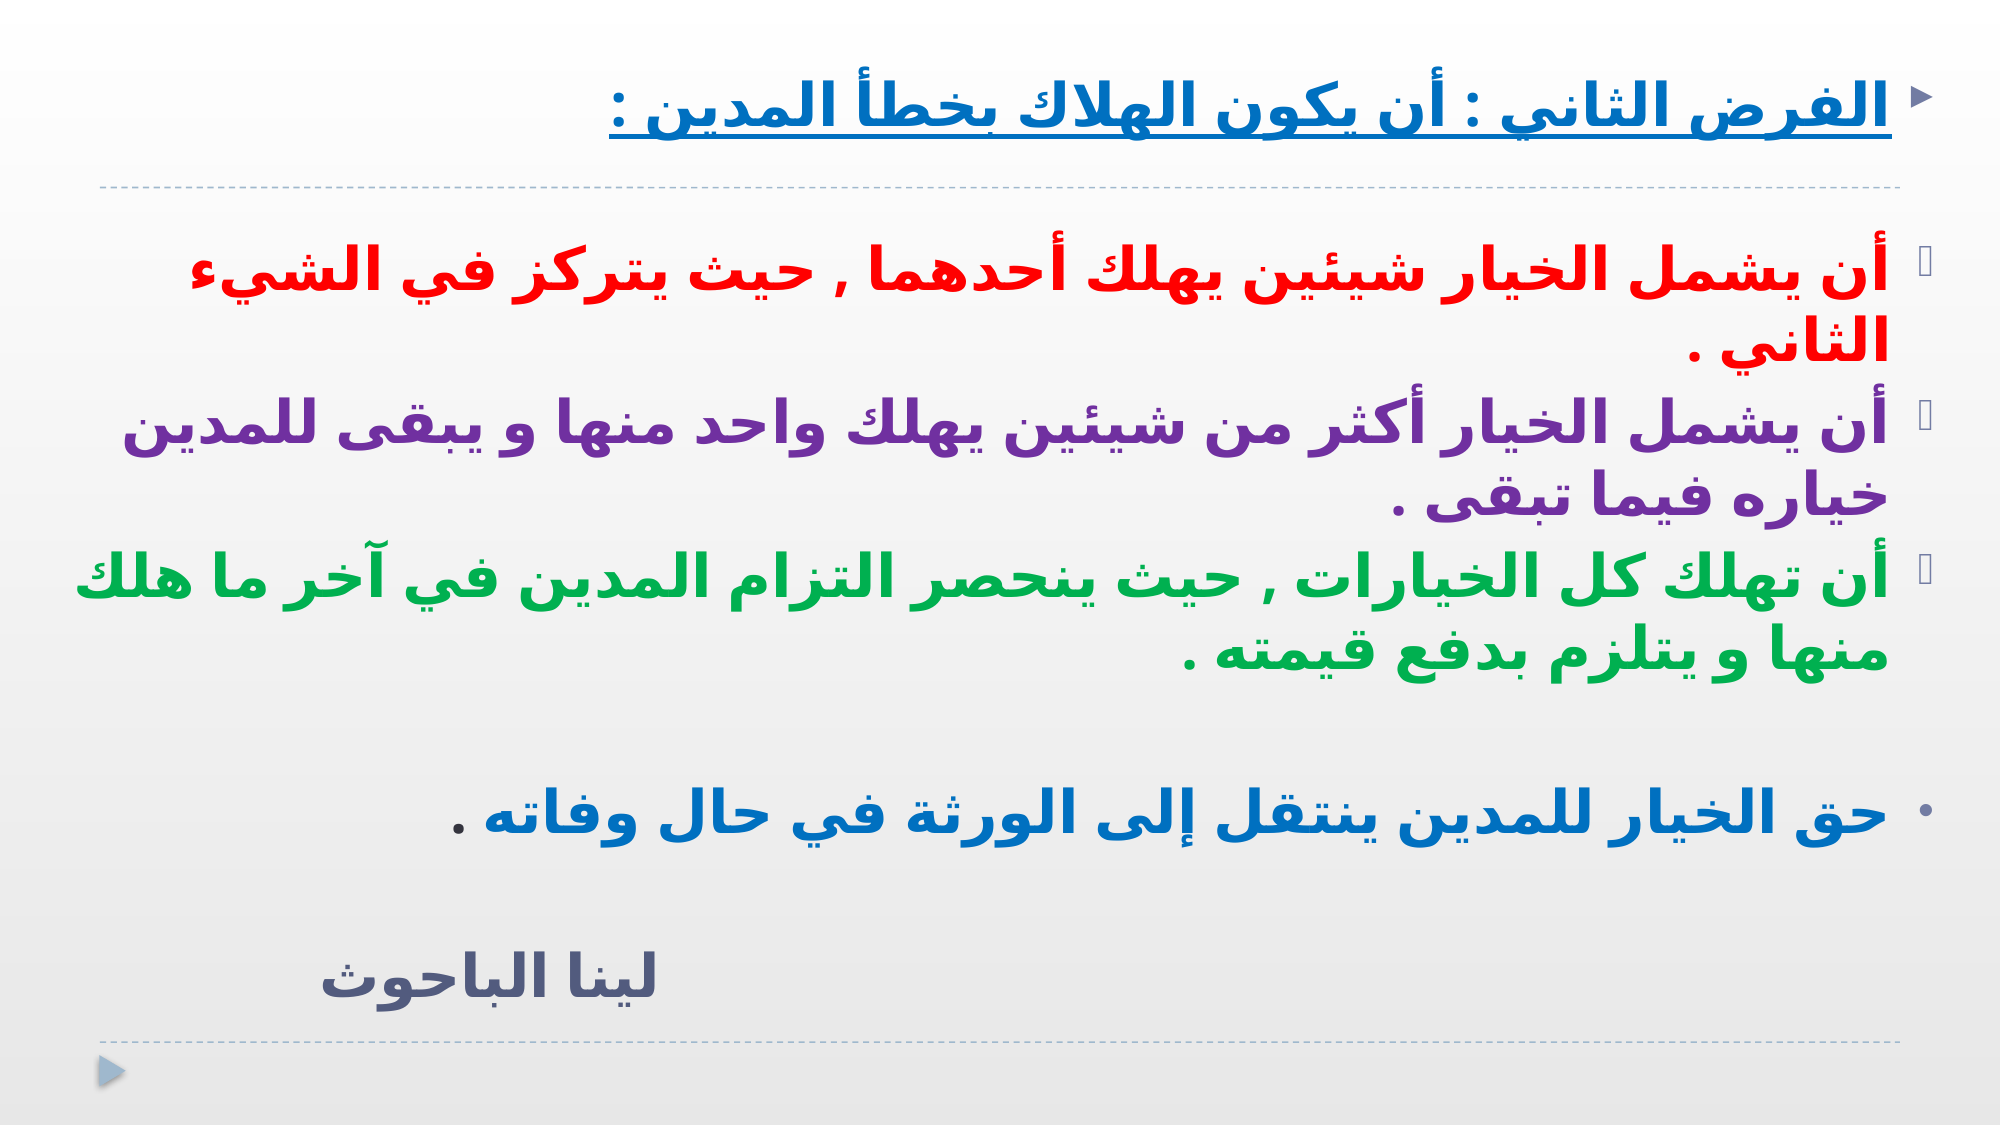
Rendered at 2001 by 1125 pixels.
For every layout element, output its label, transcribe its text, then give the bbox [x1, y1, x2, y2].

list الفرض الثاني : أن يكون الهلاك بخطأ المدين : أن يشمل الخيار شيئين يهلك أحدهما , حيث يتركز في الشيء الثاني . أن يشمل الخيار أكثر من شيئين يهلك واحد منها و يبقى للمدين خياره فيما تبقى . أن تهلك كل الخيارات , حيث ينحصر التزام المدين في آخر ما هلك منها و يتلزم بدفع قيمته . حق الخيار للمدين ينتقل إلى الورثة في حال وفاته . لينا الباحوث [50, 58, 1946, 1020]
